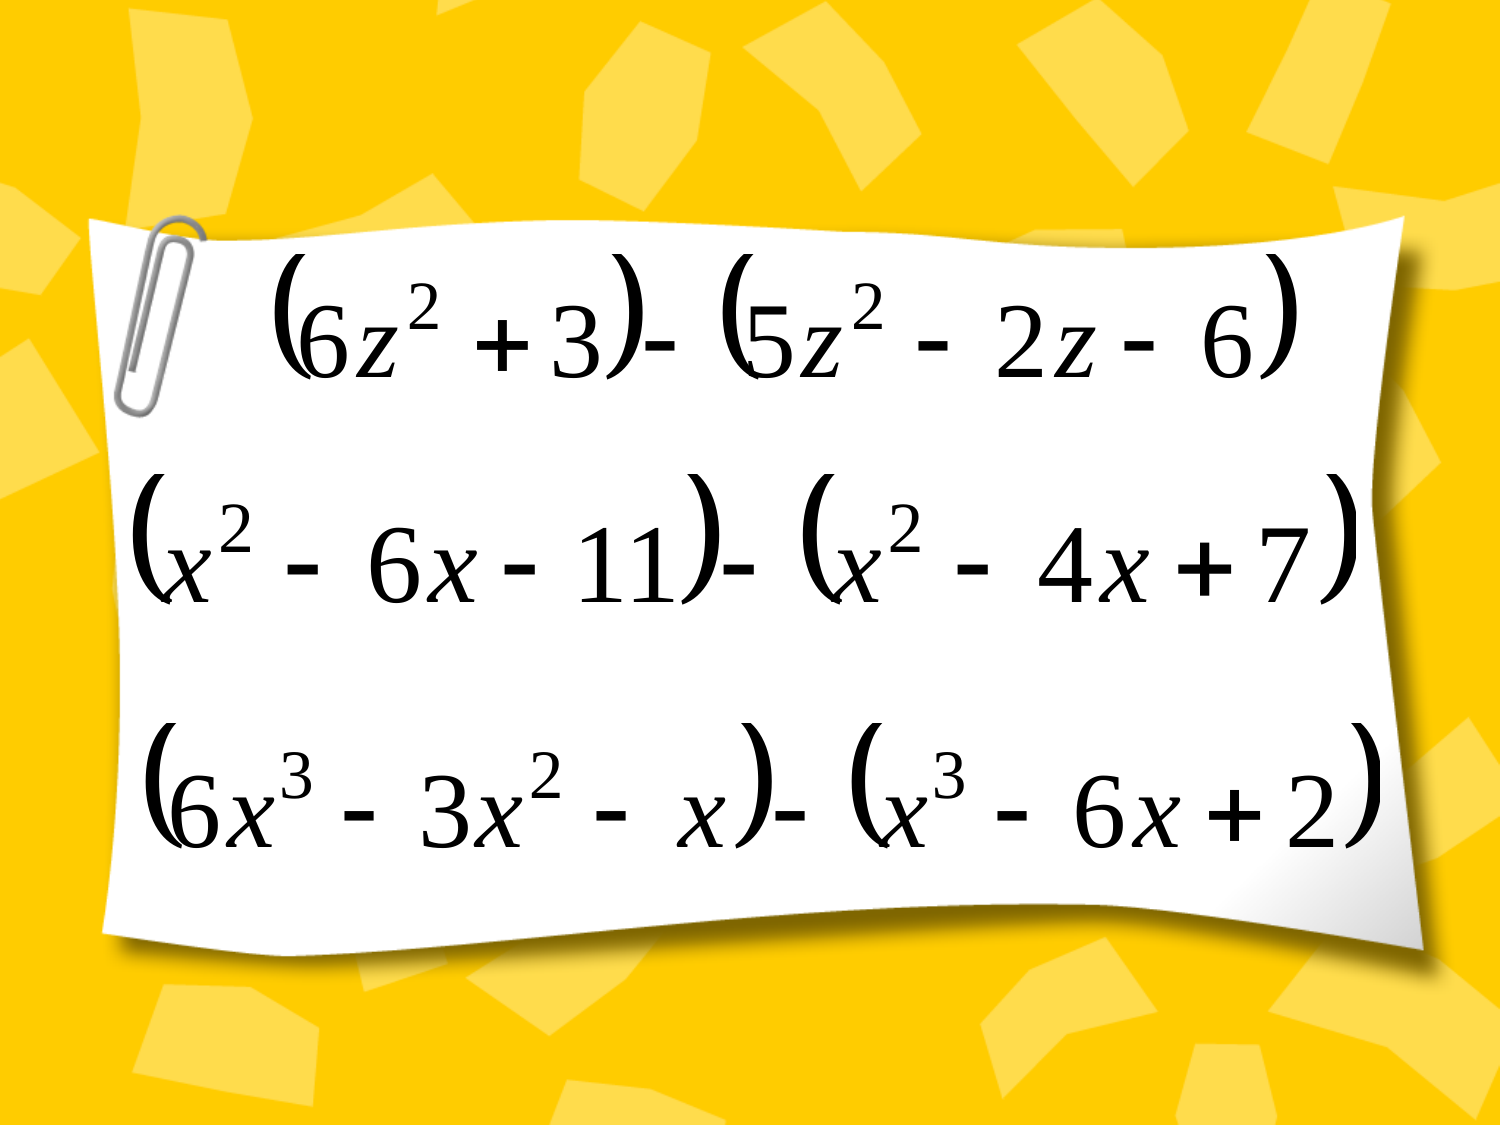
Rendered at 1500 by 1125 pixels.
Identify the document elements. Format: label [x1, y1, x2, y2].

text_box [128, 723, 1380, 894]
picture [0, 0, 1500, 1125]
text_box [258, 254, 1297, 425]
text_box [115, 474, 1356, 651]
